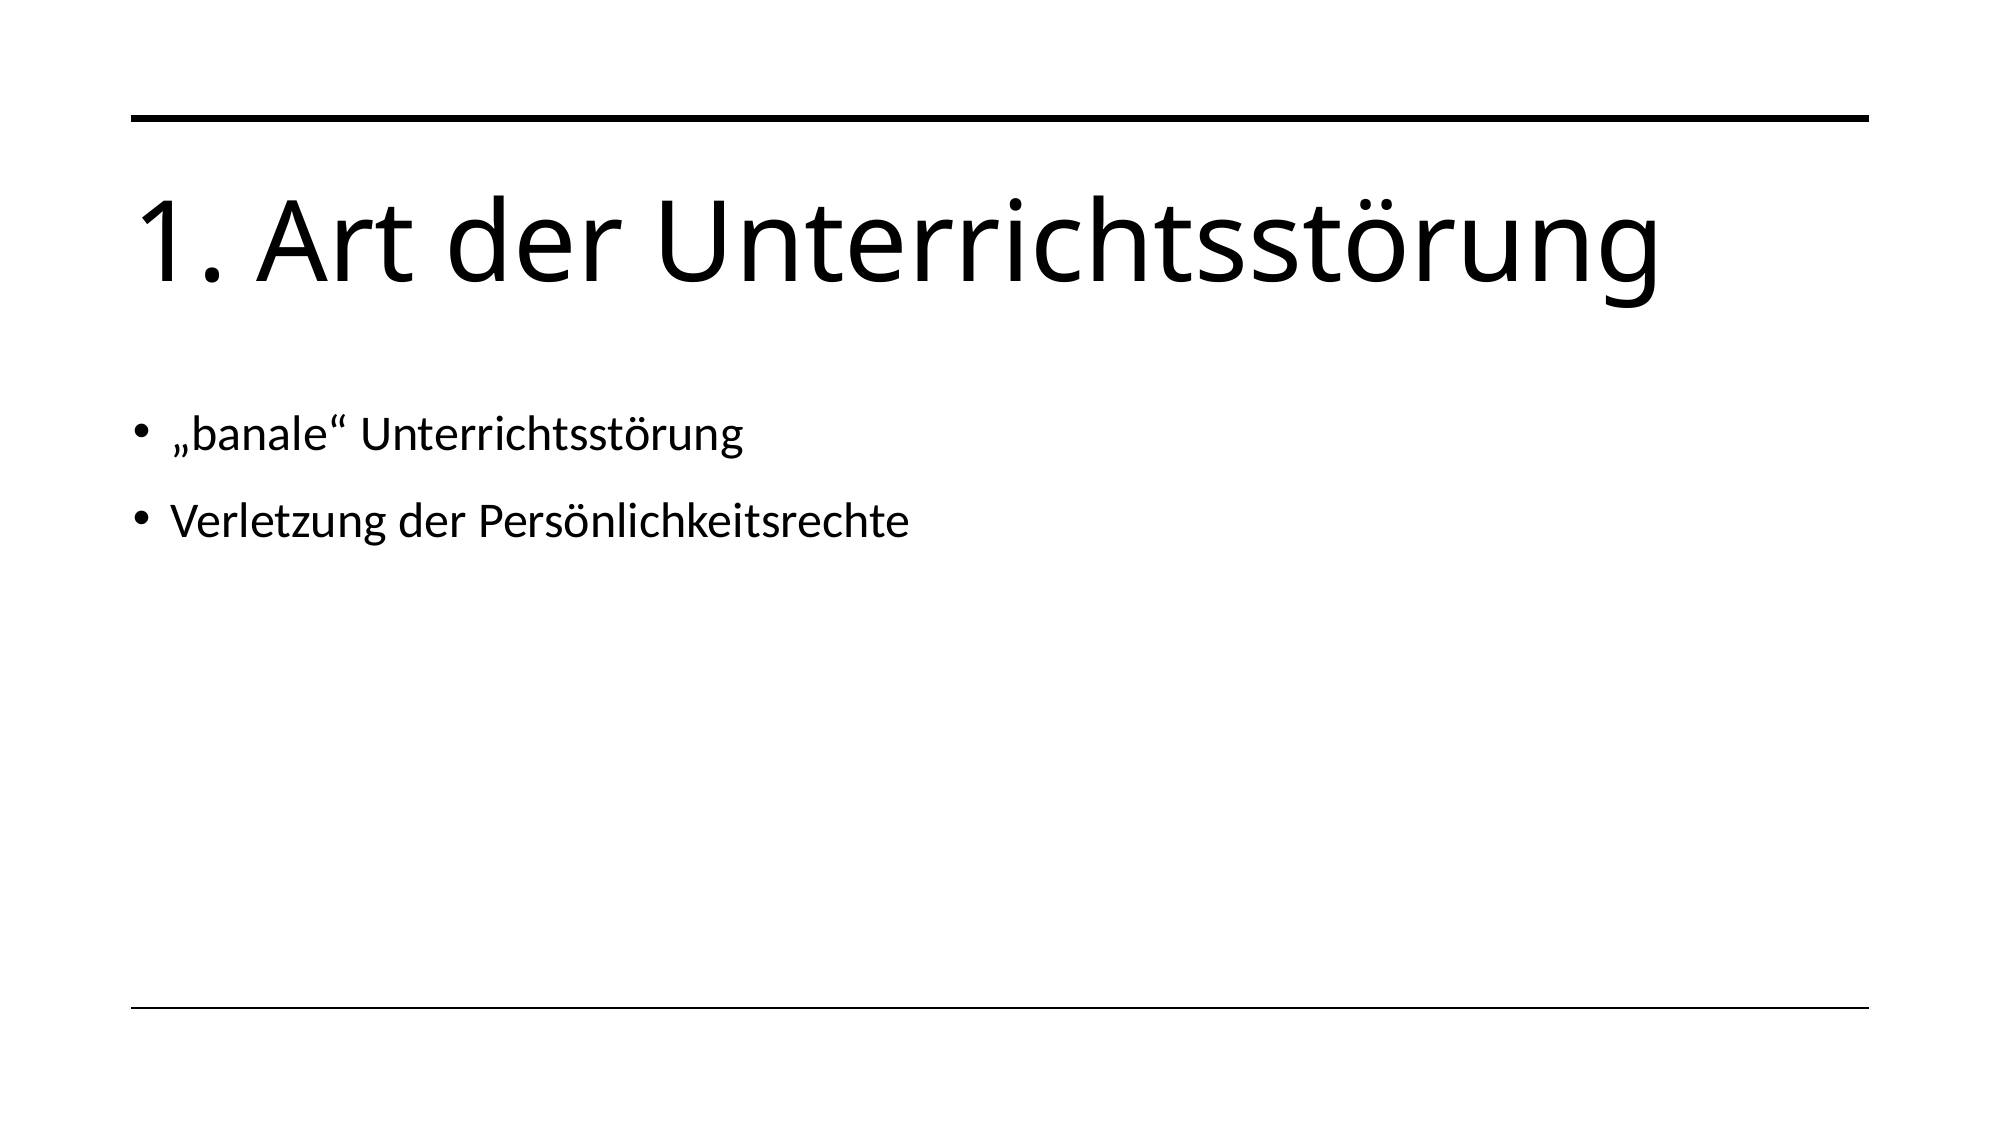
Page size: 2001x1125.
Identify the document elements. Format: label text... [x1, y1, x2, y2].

list „banale“ Unterrichtsstörung Verletzung der Persönlichkeitsrechte [114, 376, 1869, 973]
title 1. Art der Unterrichtsstörung [114, 151, 1869, 376]
